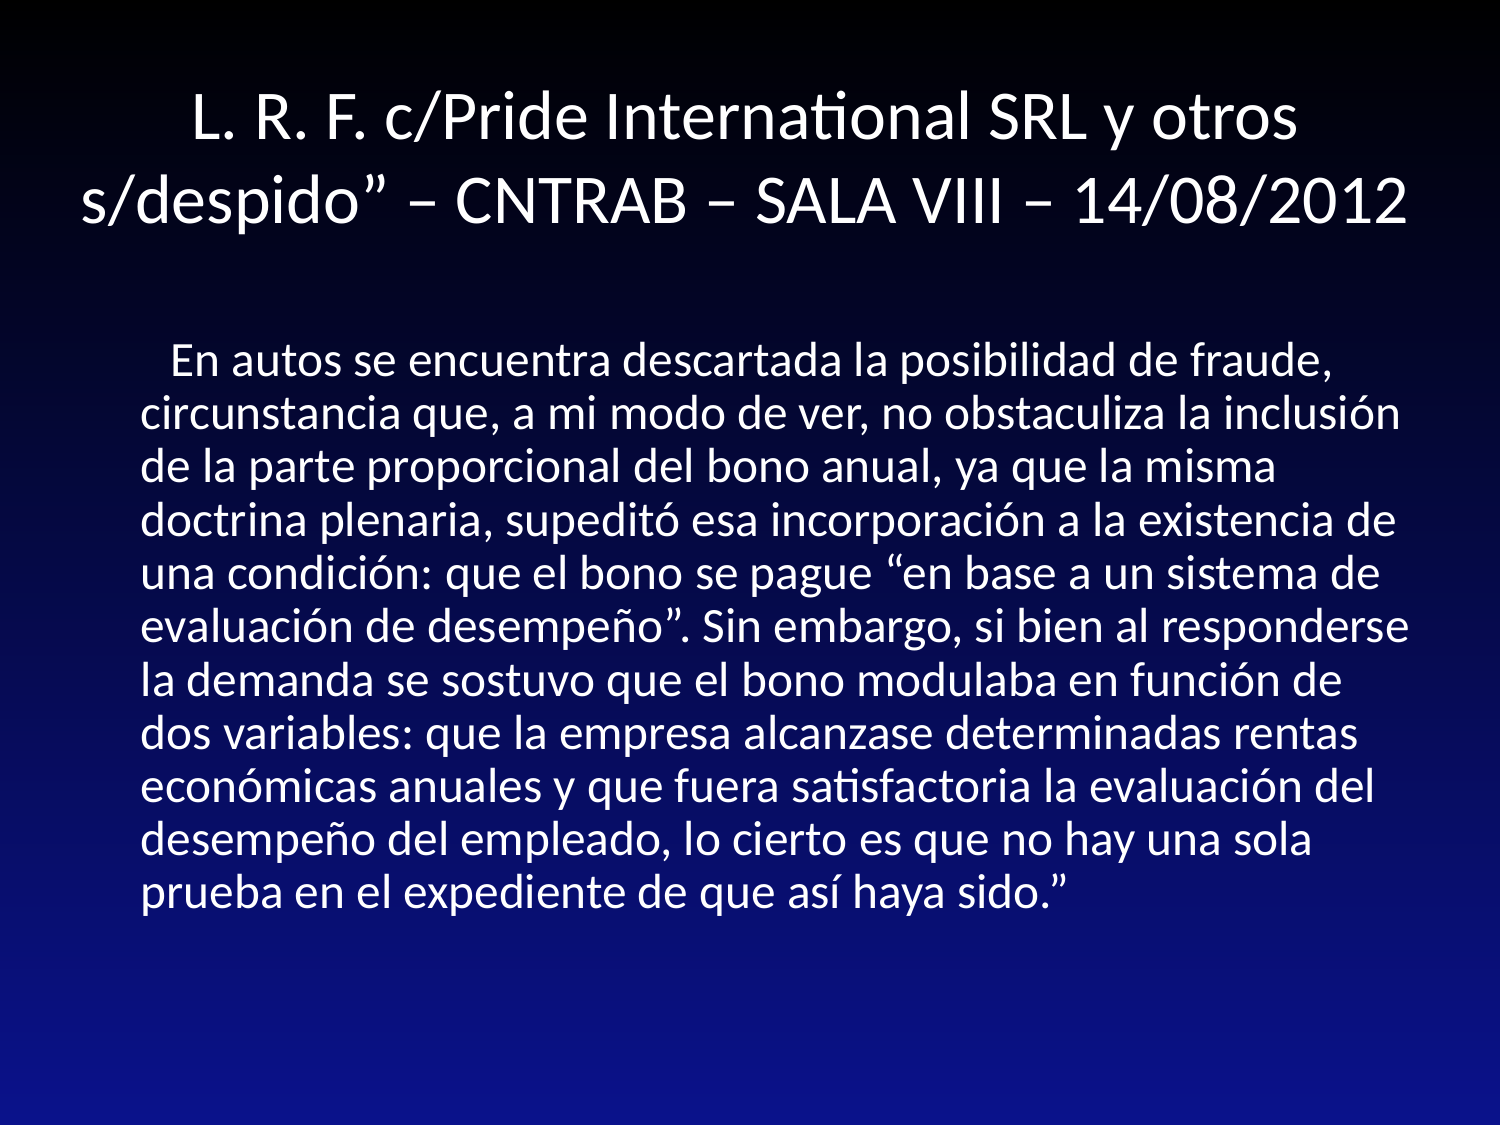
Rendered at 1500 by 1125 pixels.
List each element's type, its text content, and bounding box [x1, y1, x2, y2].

list En autos se encuentra descartada la posibilidad de fraude, circunstancia que, a mi modo de ver, no obstaculiza la inclusión de la parte proporcional del bono anual, ya que la misma doctrina plenaria, supeditó esa incorporación a la existencia de una condición: que el bono se pague “en base a un sistema de evaluación de desempeño”. Sin embargo, si bien al responderse la demanda se sostuvo que el bono modulaba en función de dos variables: que la empresa alcanzase determinadas rentas económicas anuales y que fuera satisfactoria la evaluación del desempeño del empleado, lo cierto es que no hay una sola prueba en el expediente de que así haya sido.” [76, 326, 1428, 1071]
title L. R. F. c/Pride International SRL y otros s/despido” – CNTRAB – SALA VIII – 14/08/2012 [64, 30, 1428, 360]
